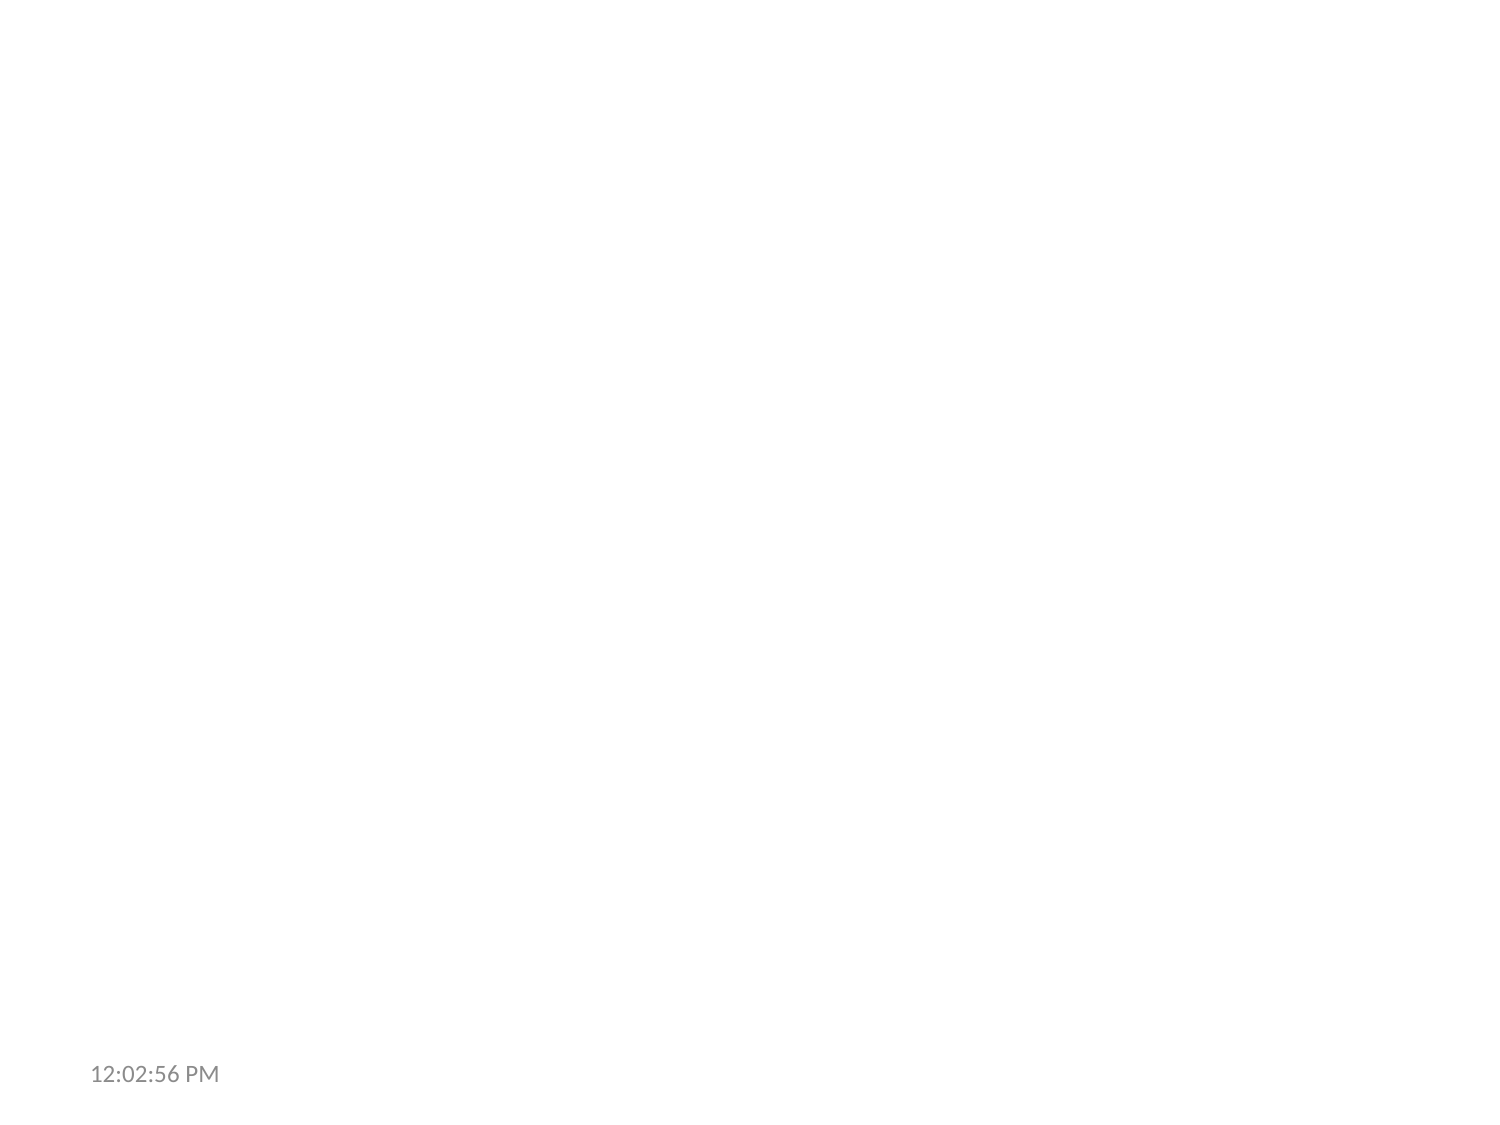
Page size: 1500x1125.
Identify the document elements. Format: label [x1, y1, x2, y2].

slide_number [75, 1042, 425, 1103]
